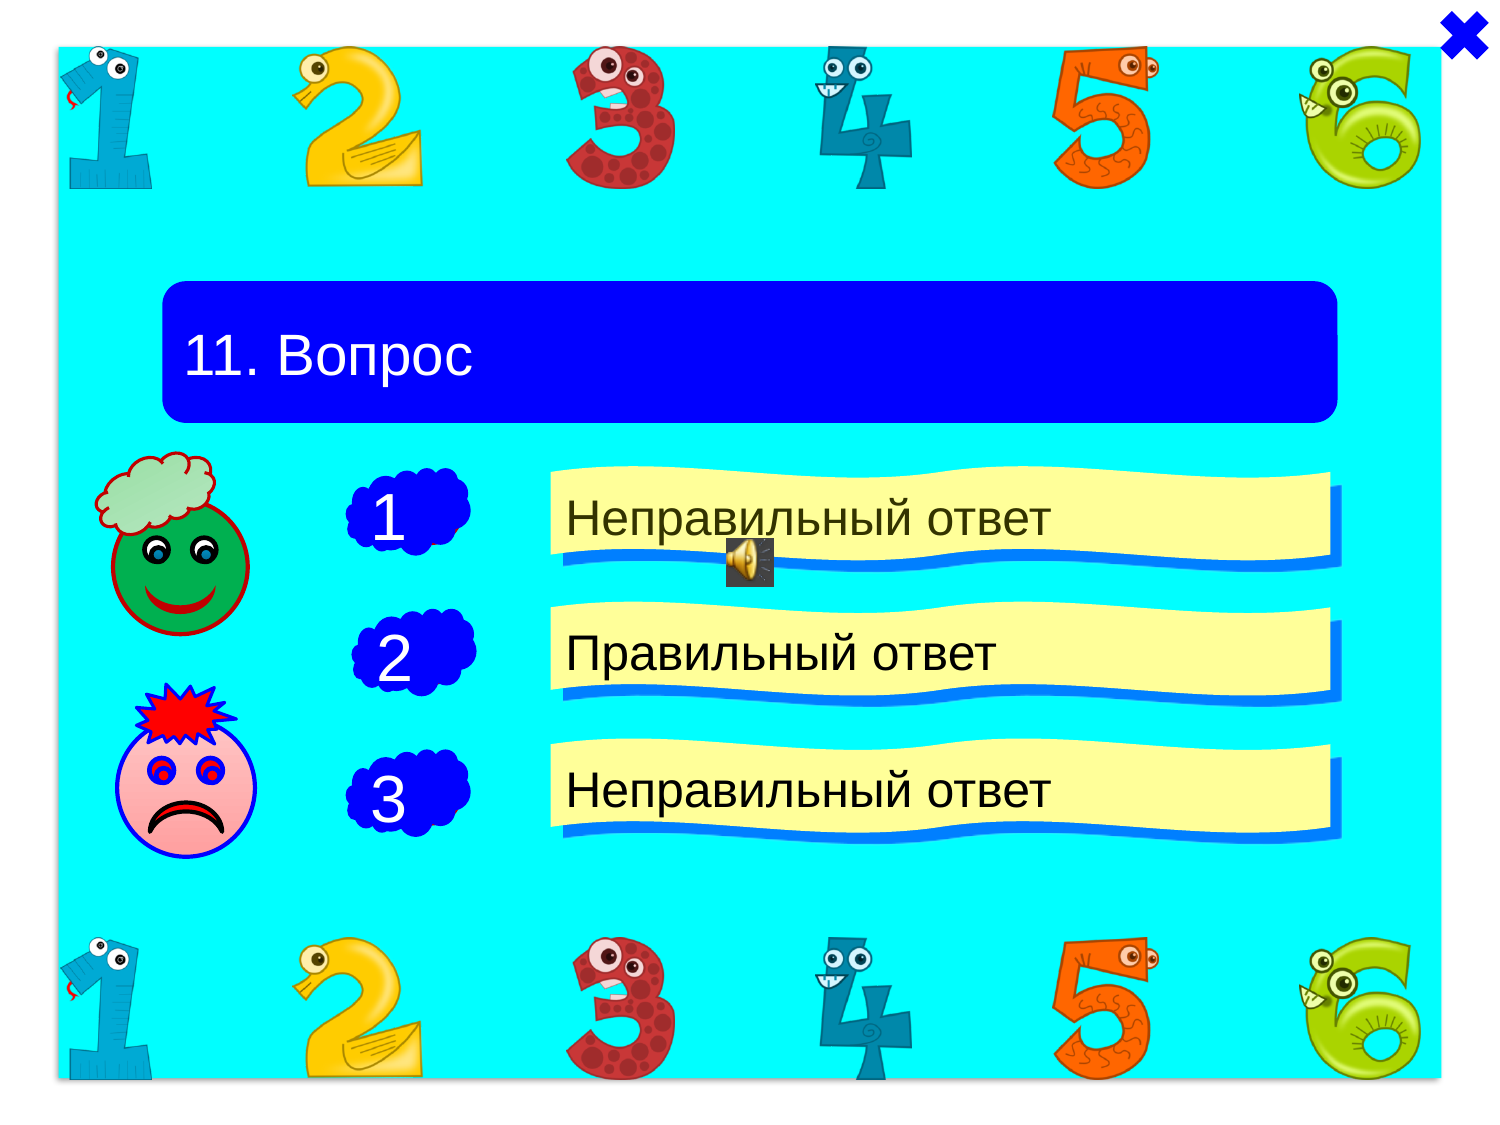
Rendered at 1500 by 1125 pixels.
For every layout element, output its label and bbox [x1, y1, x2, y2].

text_box [58, 46, 1442, 1080]
picture [724, 537, 776, 588]
text_box [345, 467, 471, 556]
text_box [345, 748, 471, 837]
text_box [351, 608, 477, 697]
text_box [1438, 8, 1491, 62]
text_box [93, 456, 248, 635]
text_box [116, 679, 256, 857]
